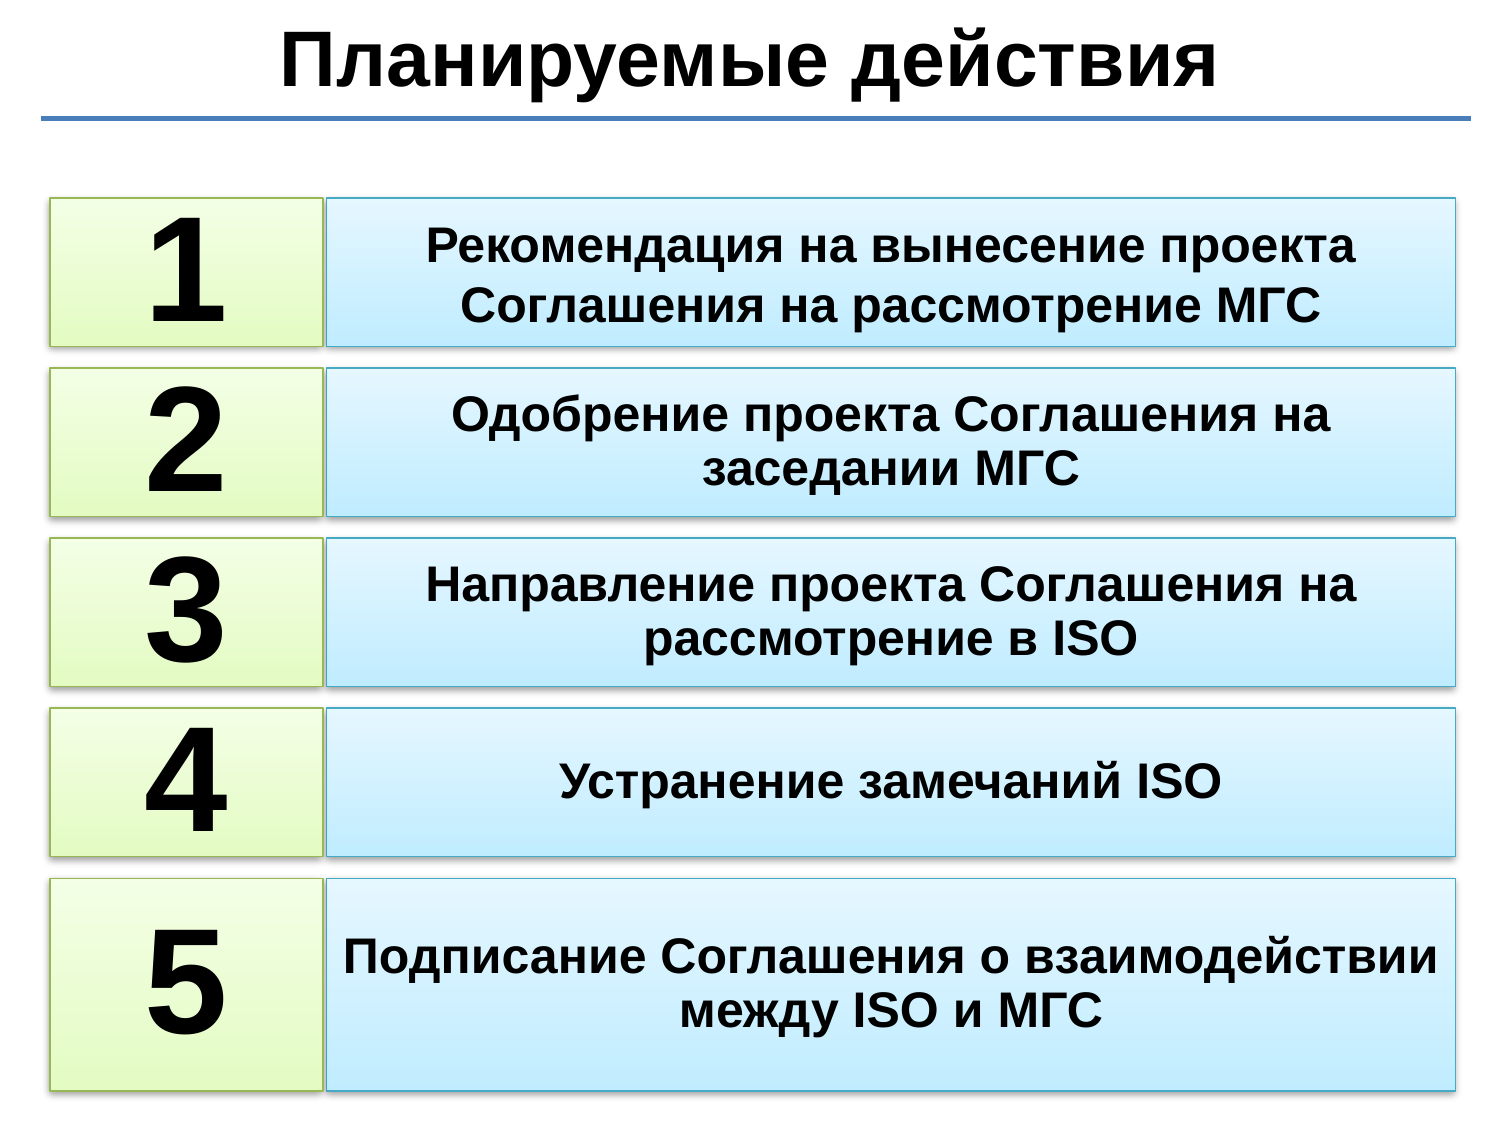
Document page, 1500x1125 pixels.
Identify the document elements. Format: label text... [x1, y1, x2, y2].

title Планируемые действия [0, 0, 1500, 111]
list Рекомендация на вынесение проекта Соглашения на рассмотрение МГС [326, 197, 1456, 347]
text_box 4 [49, 707, 324, 857]
text_box Одобрение проекта Соглашения на заседании МГС [326, 367, 1456, 517]
text_box Устранение замечаний ISO [326, 707, 1456, 857]
text_box 1 [49, 197, 324, 347]
text_box Направление проекта Соглашения на рассмотрение в ISO [326, 537, 1456, 687]
text_box 3 [49, 537, 324, 687]
text_box 2 [49, 367, 324, 517]
text_box Подписание Соглашения о взаимодействии между ISO и МГС [326, 878, 1456, 1092]
text_box 5 [49, 878, 324, 1092]
